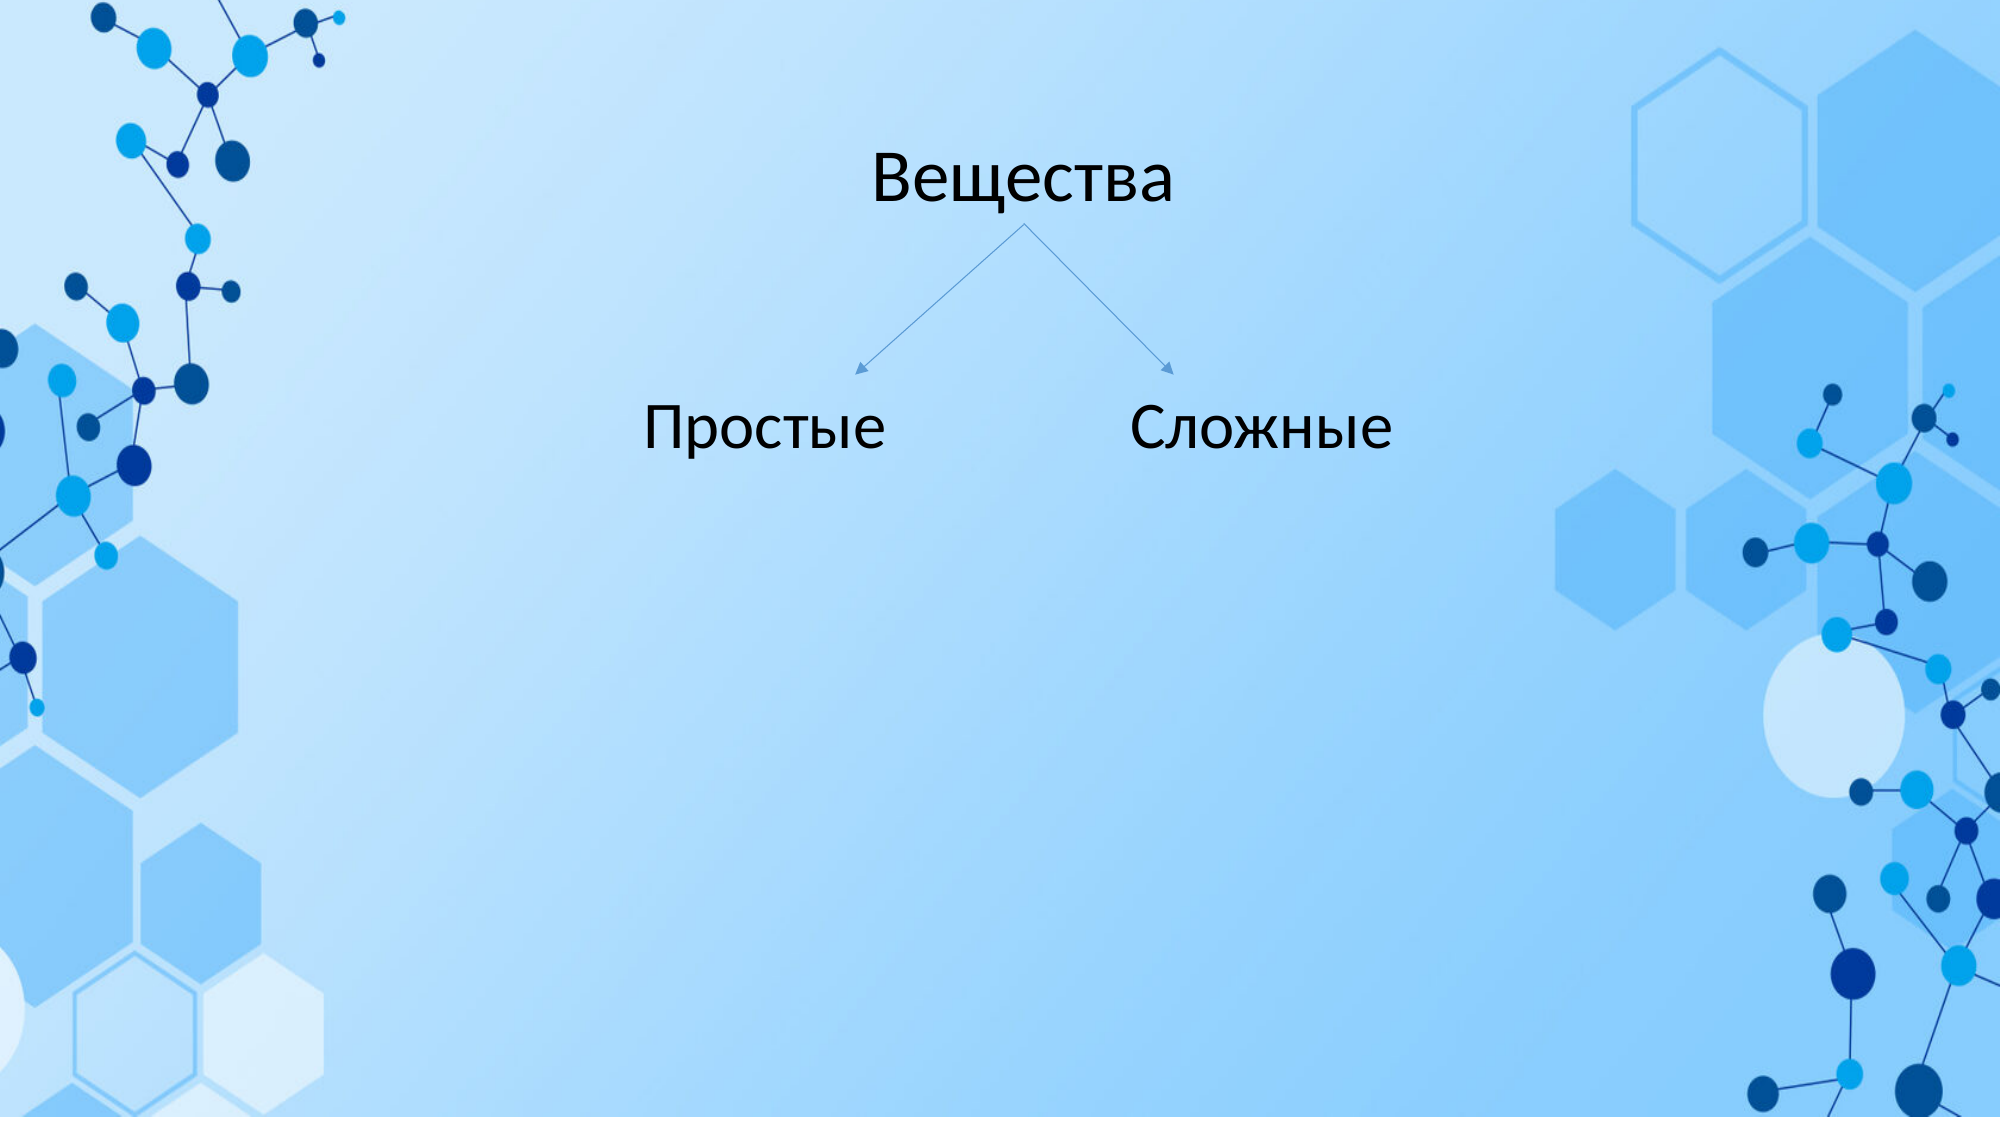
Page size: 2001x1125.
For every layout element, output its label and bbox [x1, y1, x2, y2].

text_box [855, 224, 1024, 375]
text_box [1024, 224, 1174, 375]
picture [0, 0, 2000, 1117]
